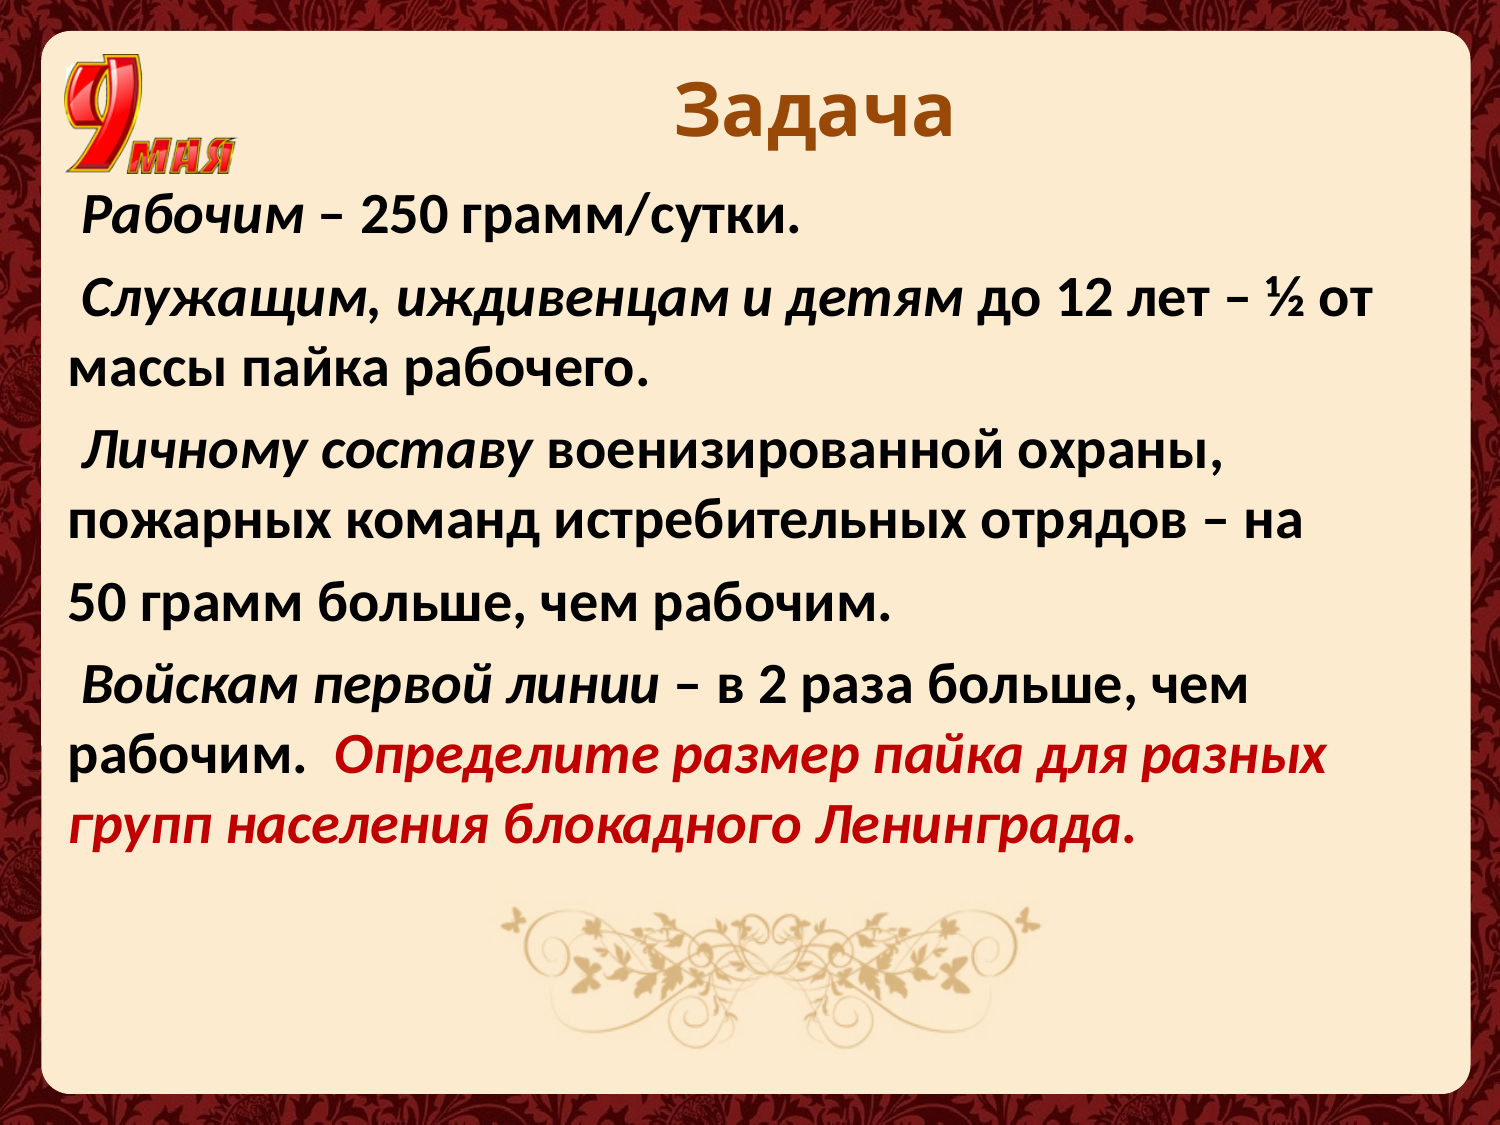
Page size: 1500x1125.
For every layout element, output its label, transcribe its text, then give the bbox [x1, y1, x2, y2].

picture [0, 0, 1500, 1125]
text_box Задача [431, 54, 1199, 160]
text_box Рабочим – 250 грамм/сутки. Служащим, иждивенцам и детям до 12 лет – ½ от массы пайка рабочего. Личному составу военизированной охраны, пожарных команд истребительных отрядов – на 50 грамм больше, чем рабочим. Войскам первой линии – в 2 раза больше, чем рабочим. Определите размер пайка для разных групп населения блокадного Ленинграда. [53, 167, 1471, 863]
